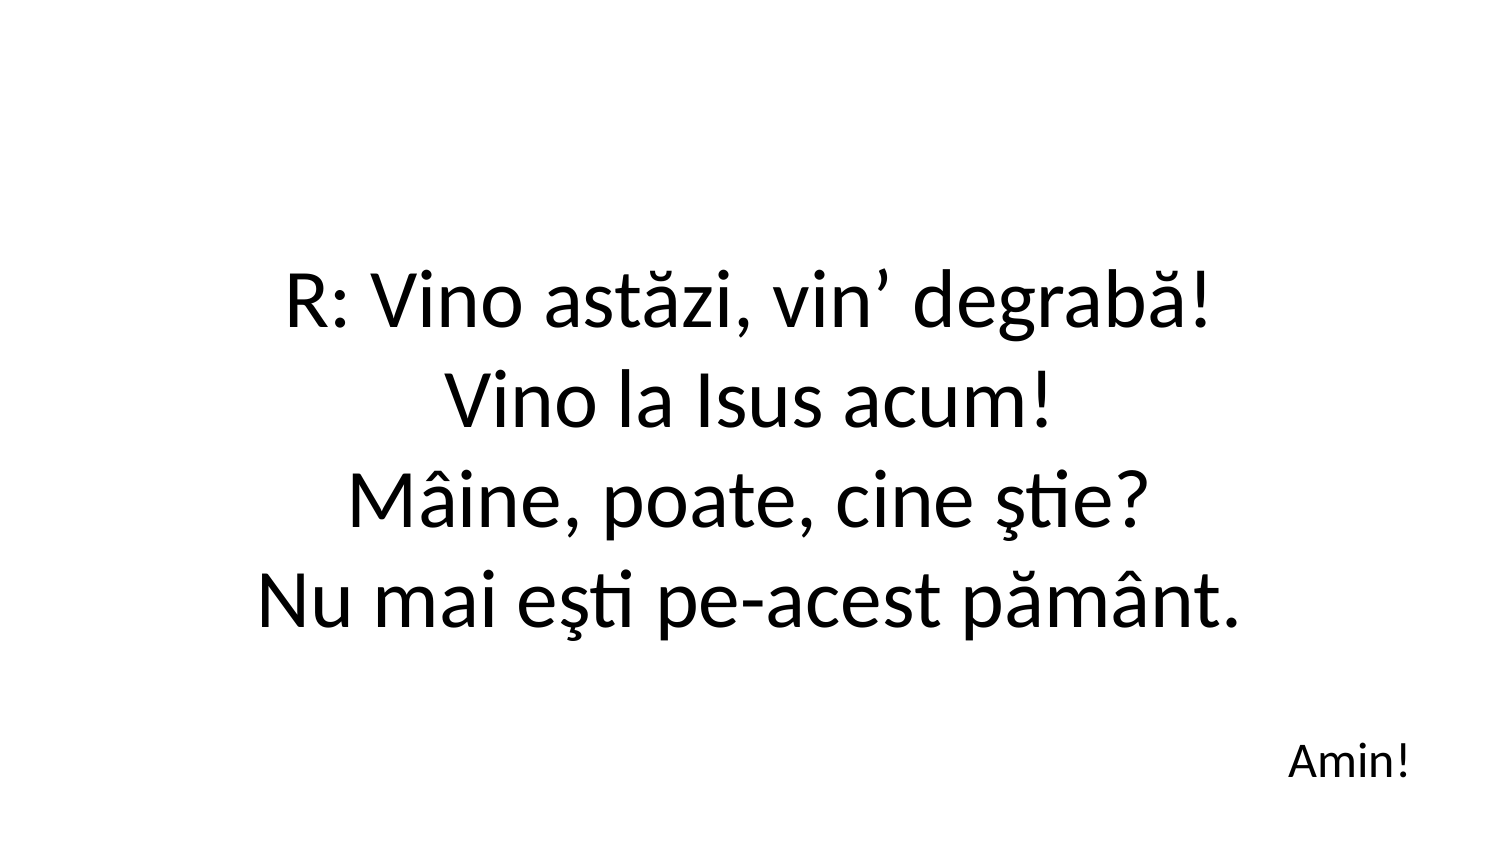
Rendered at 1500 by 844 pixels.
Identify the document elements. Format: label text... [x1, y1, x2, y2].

text_box R: Vino astăzi, vin’ degrabă! Vino la Isus acum! Mâine, poate, cine ştie? Nu mai eşti pe-acest pământ. [241, 192, 1259, 652]
text_box Amin! [1273, 674, 1427, 795]
